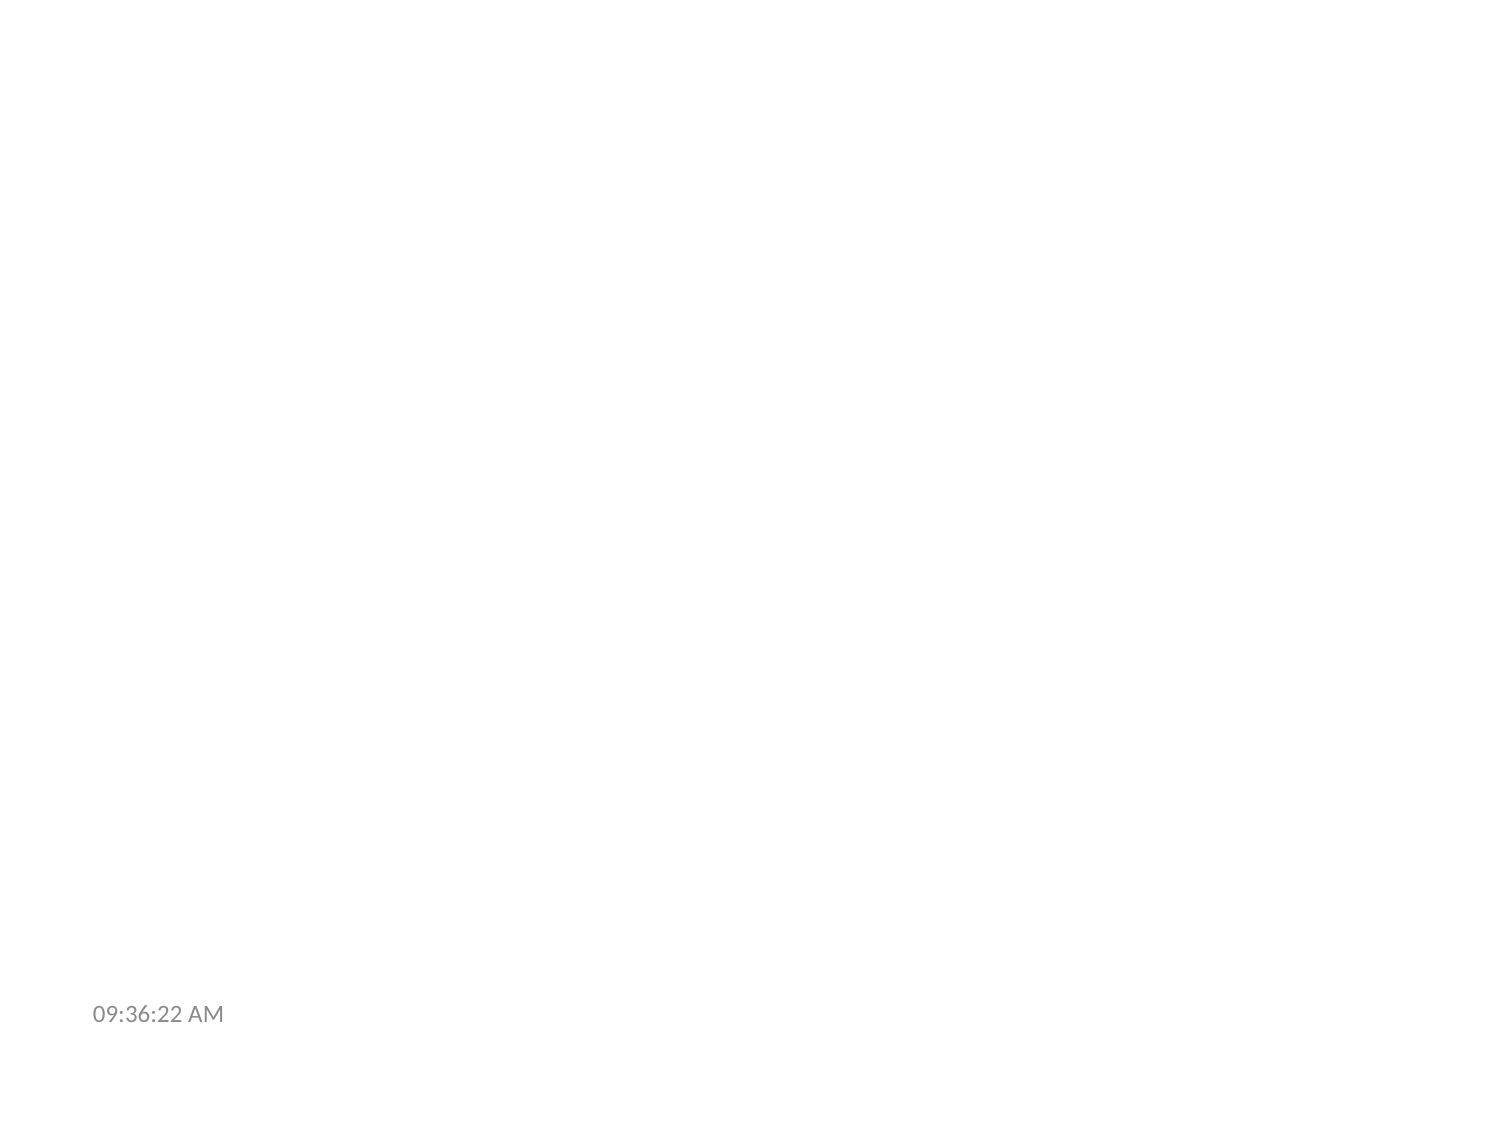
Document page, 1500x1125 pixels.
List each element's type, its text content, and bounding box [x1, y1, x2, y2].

text_box 3:35:09 PM [77, 982, 428, 1043]
